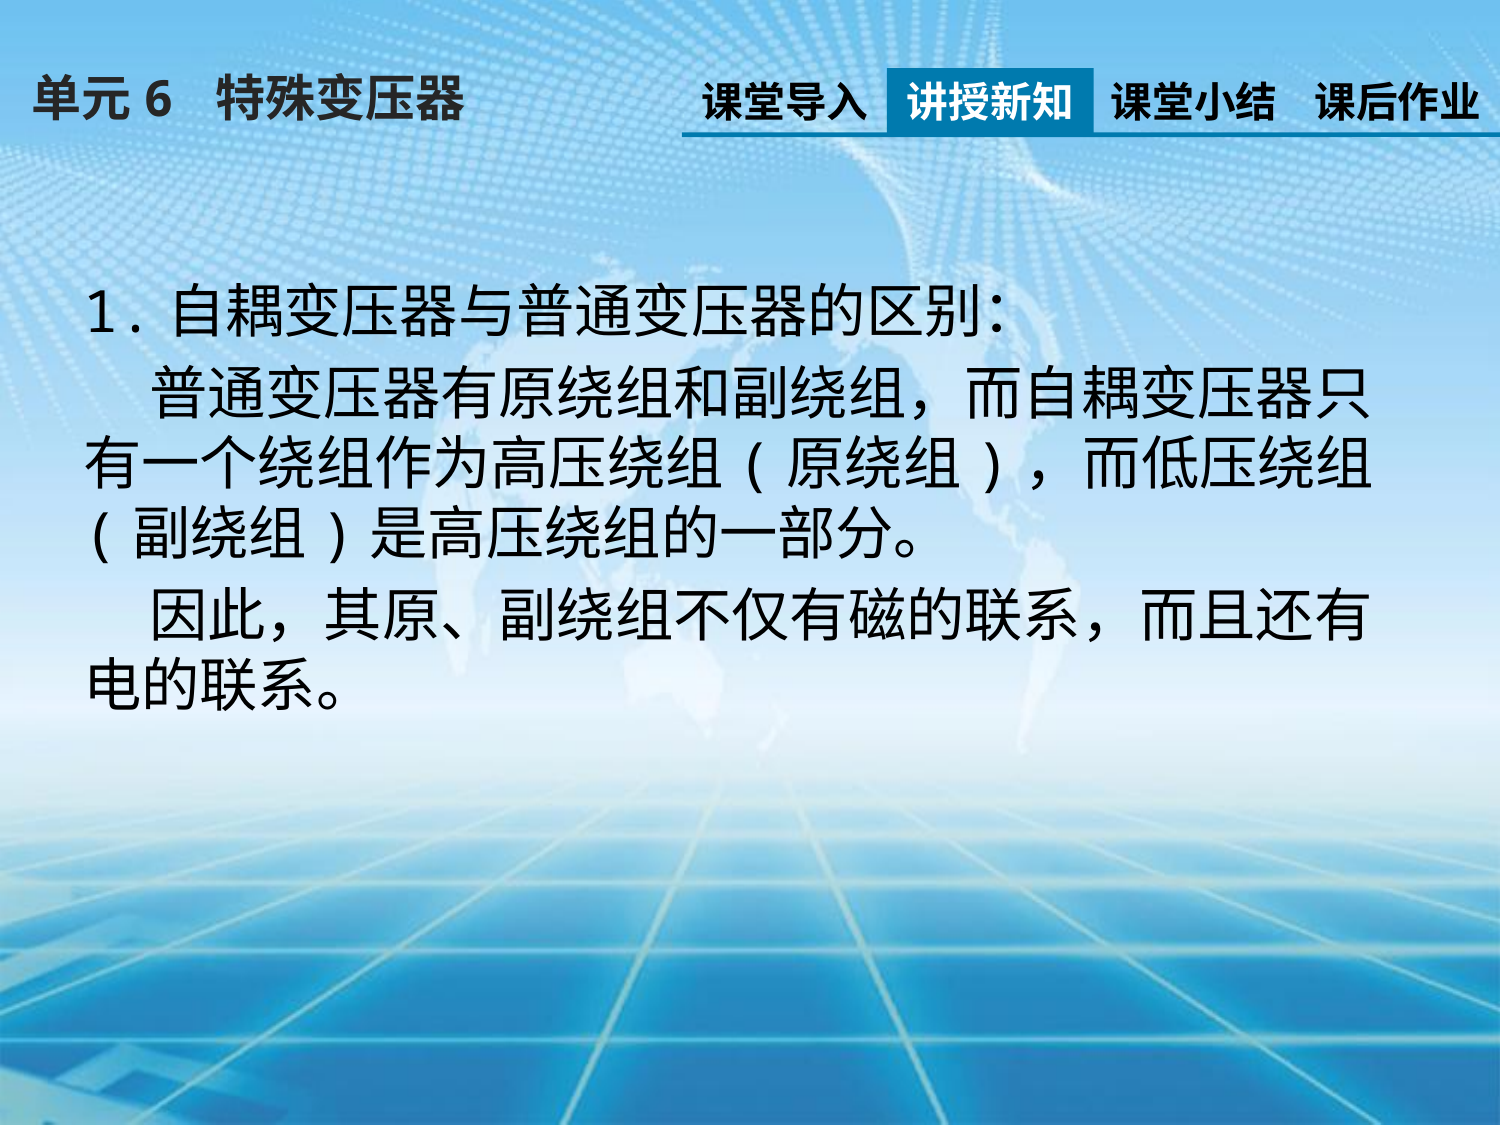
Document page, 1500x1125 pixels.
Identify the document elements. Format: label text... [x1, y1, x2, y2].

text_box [16, 59, 1500, 135]
picture [0, 0, 1500, 1125]
text_box 1.自耦变压器与普通变压器的区别： 普通变压器有原绕组和副绕组，而自耦变压器只有一个绕组作为高压绕组(原绕组)，而低压绕组(副绕组)是高压绕组的一部分。 因此，其原、副绕组不仅有磁的联系，而且还有电的联系。 [68, 267, 1415, 1010]
